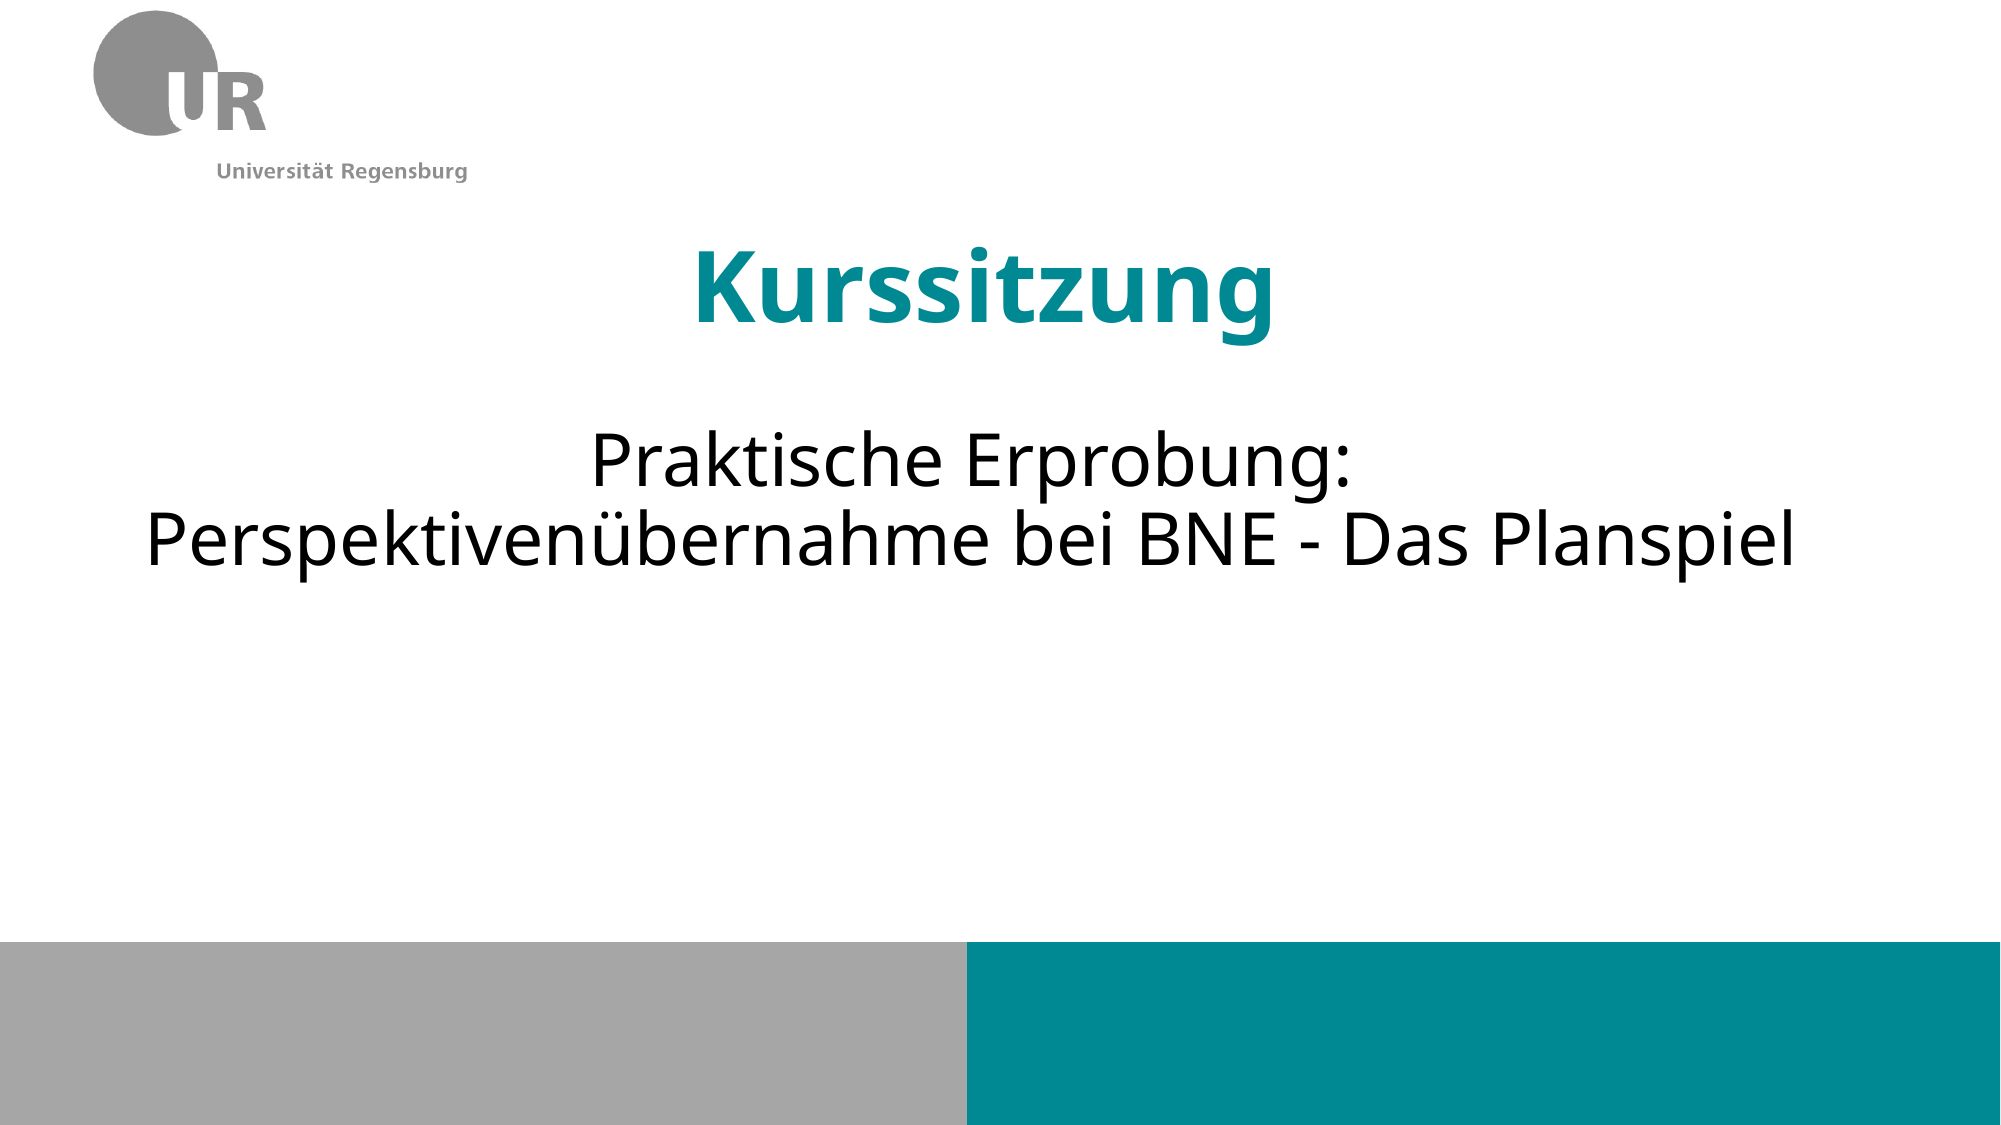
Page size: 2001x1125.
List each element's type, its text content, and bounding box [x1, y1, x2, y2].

title Kurssitzung Praktische Erprobung: Perspektivenübernahme bei BNE - Das Planspiel [108, 224, 1834, 713]
picture [0, 0, 480, 206]
